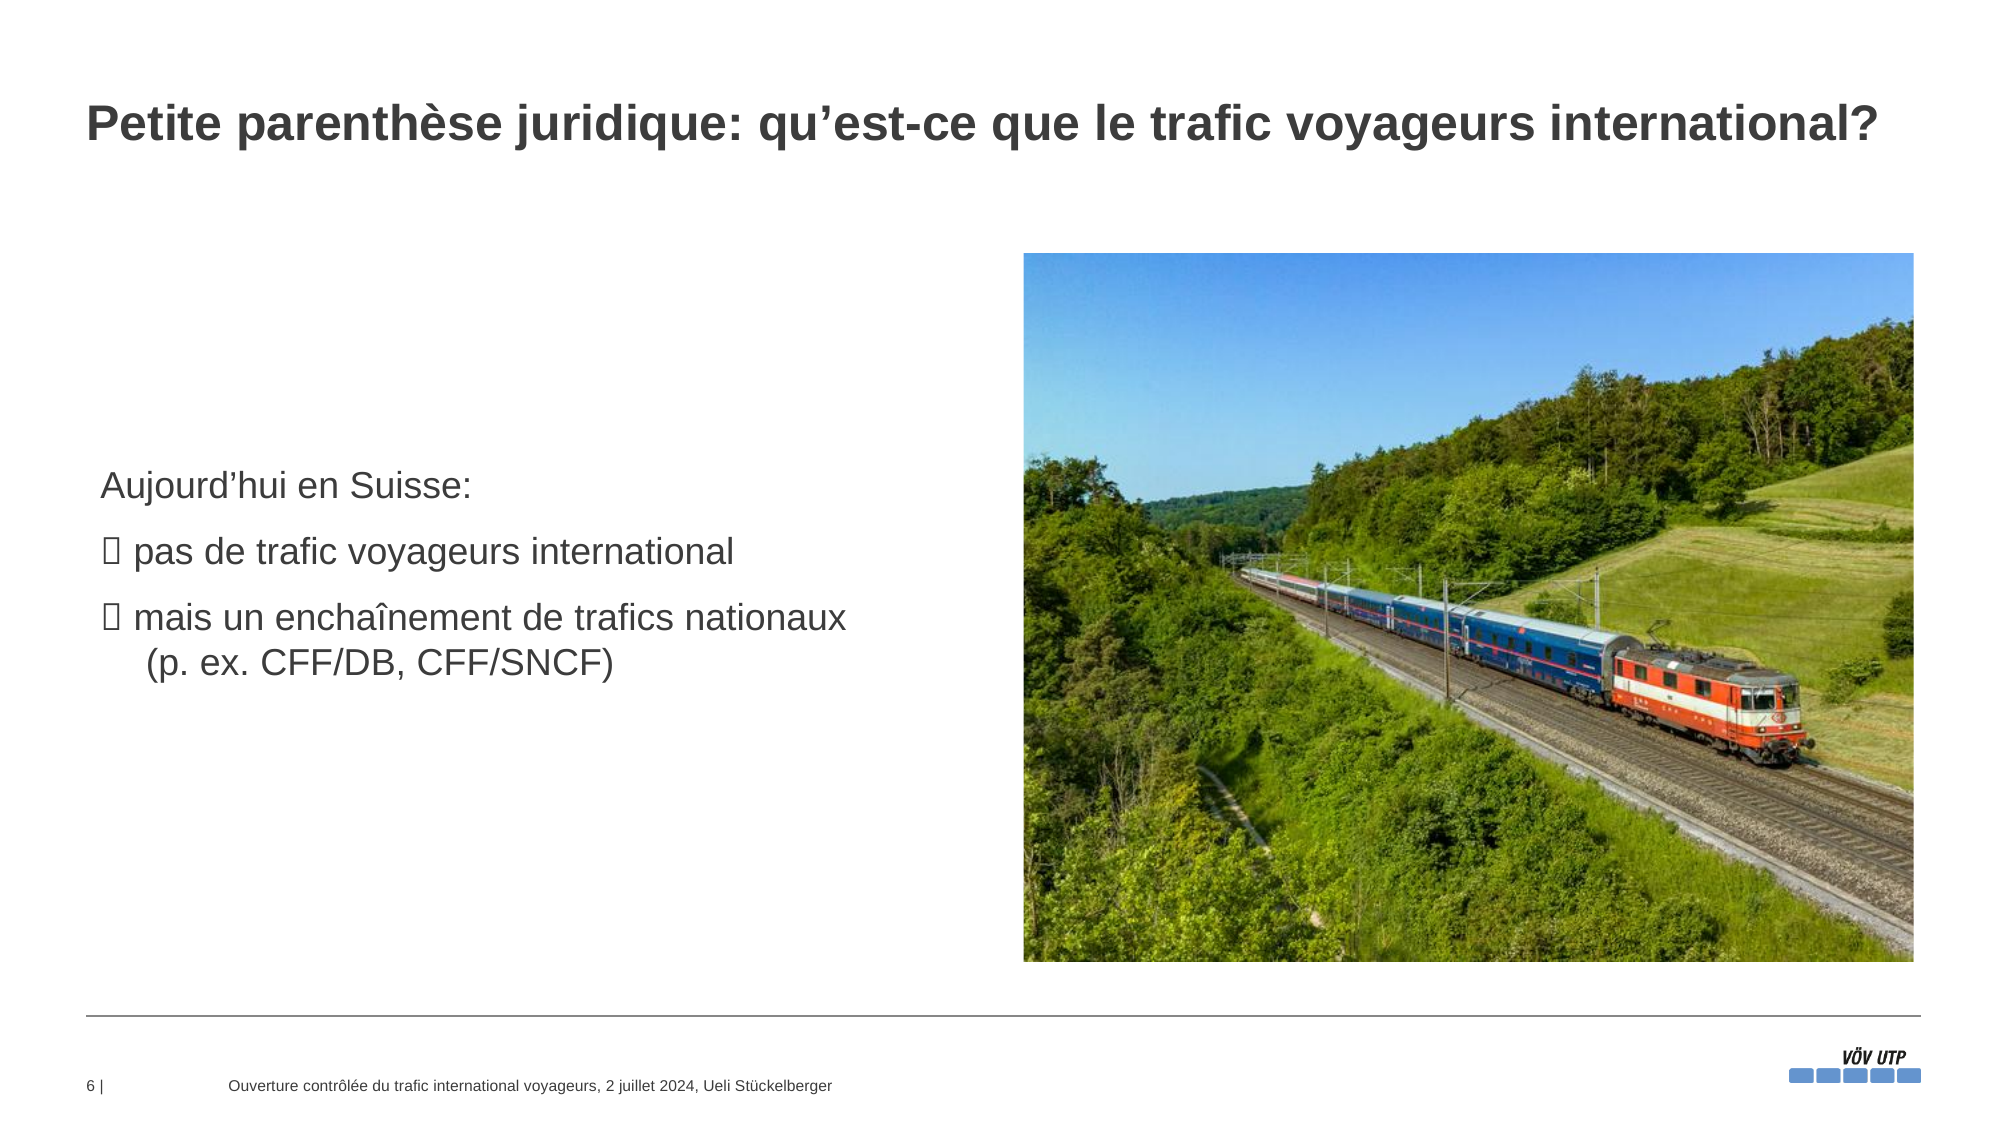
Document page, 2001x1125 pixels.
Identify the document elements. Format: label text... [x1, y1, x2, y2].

slide_number 6 | [86, 1035, 212, 1095]
list Aujourd’hui en Suisse:  pas de trafic voyageurs international  mais un enchaînement de trafics nationaux (p. ex. CFF/DB, CFF/SNCF) [86, 253, 977, 962]
picture [1023, 253, 1914, 963]
picture [1789, 1047, 1921, 1083]
title Petite parenthèse juridique: qu’est-ce que le trafic voyageurs international? [86, 87, 1921, 254]
footer Ouverture contrôlée du trafic international voyageurs, 2 juillet 2024, Ueli Stückelberger [228, 1035, 937, 1095]
